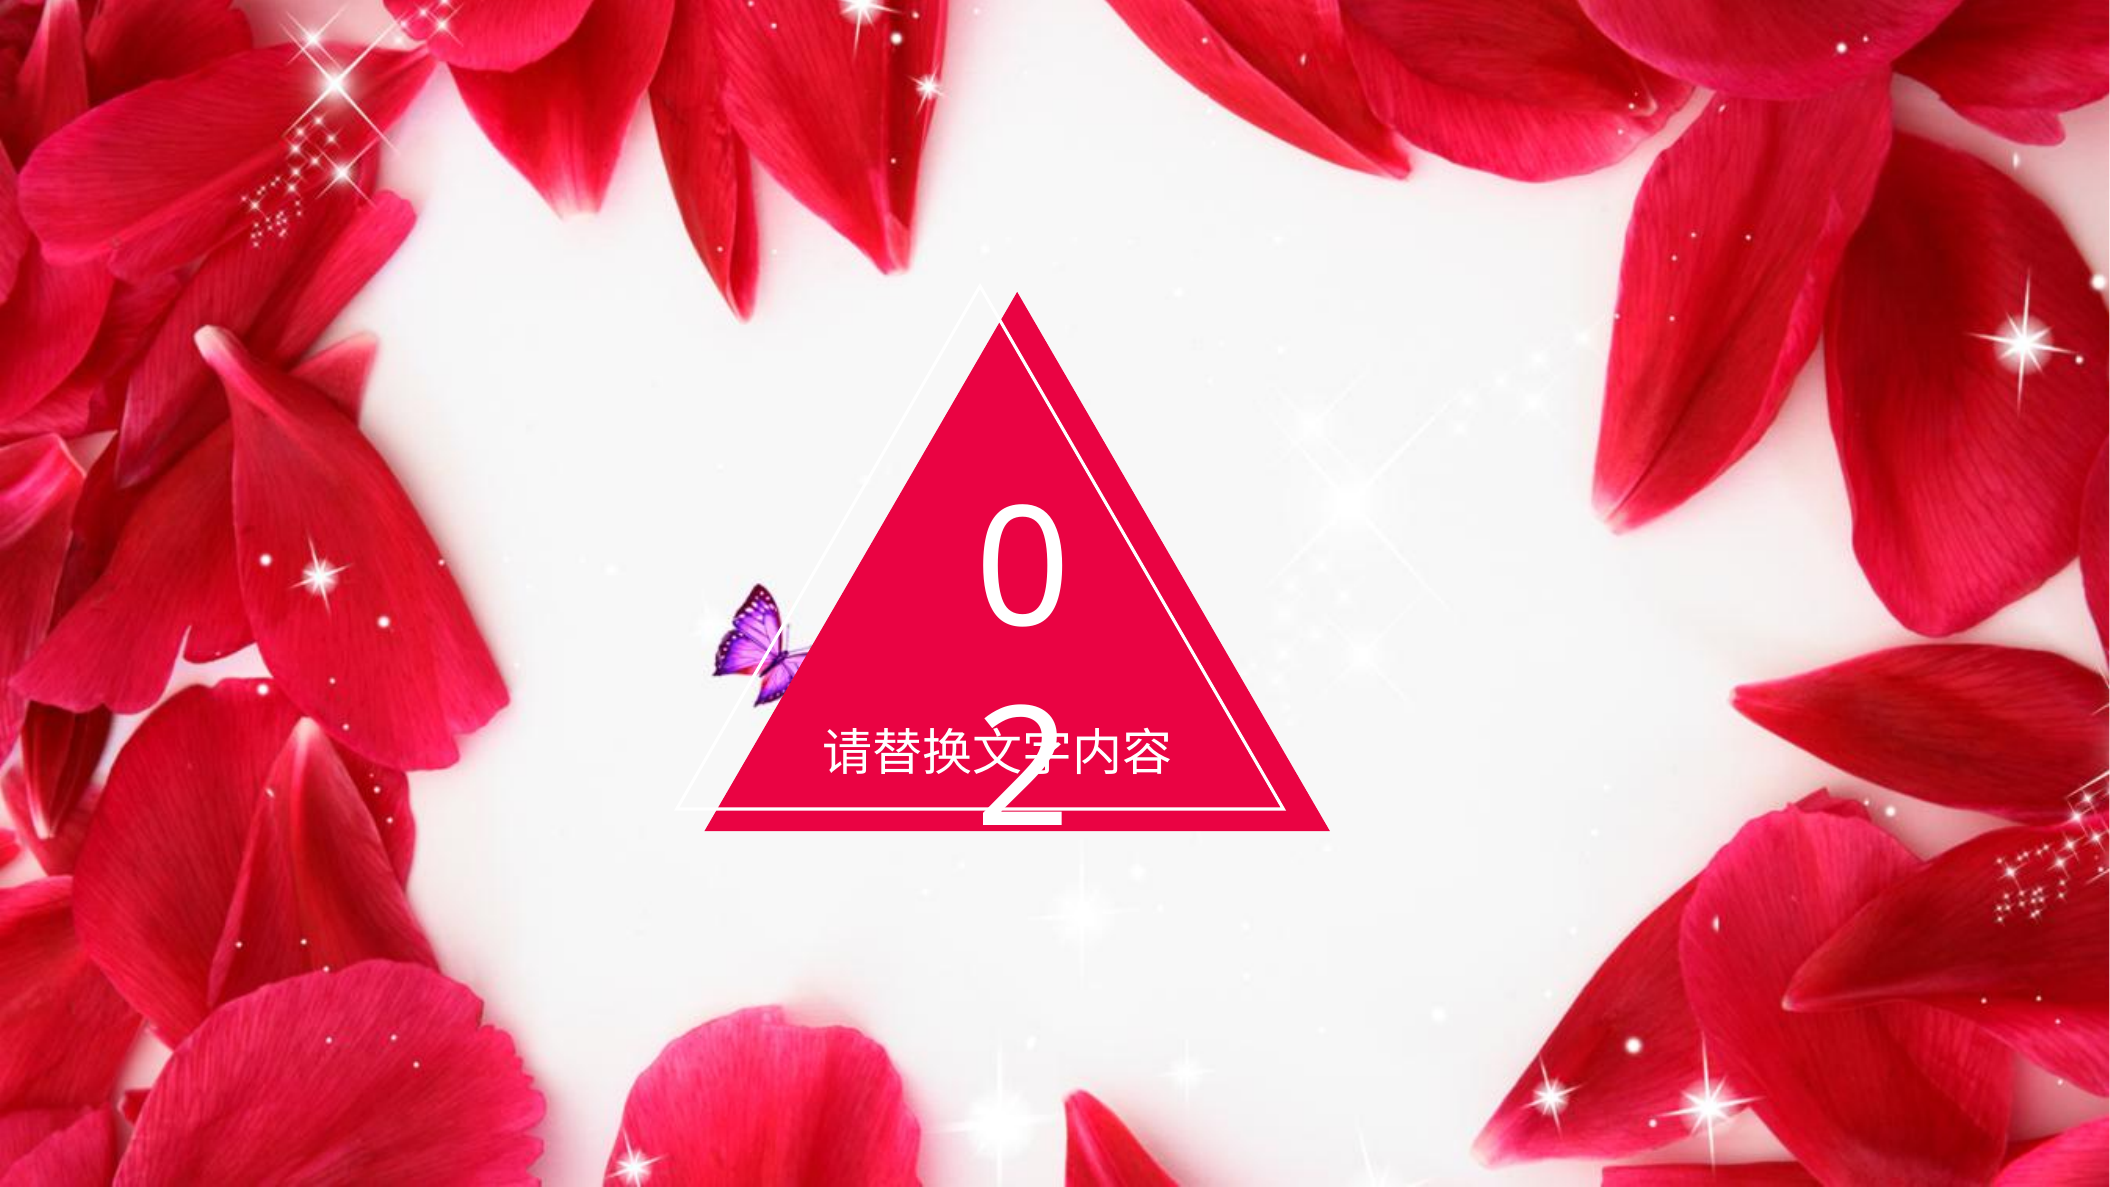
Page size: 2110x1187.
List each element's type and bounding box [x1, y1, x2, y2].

picture [0, 0, 2110, 1187]
text_box [676, 286, 1331, 832]
text_box [763, 451, 1242, 783]
